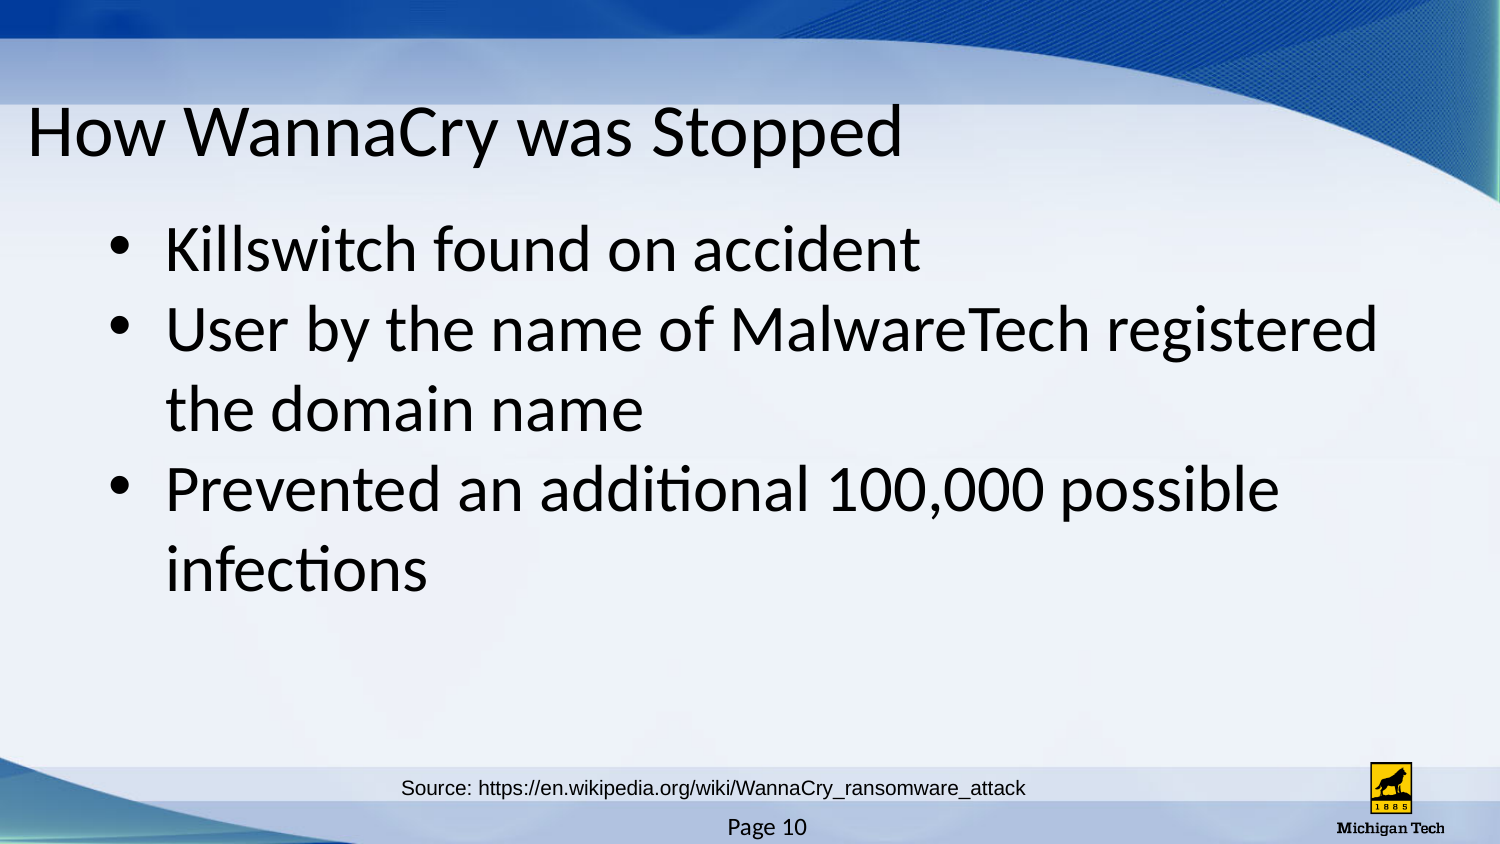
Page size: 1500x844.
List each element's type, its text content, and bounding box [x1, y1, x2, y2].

title How WannaCry was Stopped [12, 56, 1263, 197]
picture [0, 0, 1500, 844]
list Killswitch found on accident User by the name of MalwareTech registered the domain name Prevented an additional 100,000 possible infections [75, 196, 1425, 797]
text_box Source: https://en.wikipedia.org/wiki/WannaCry_ransomware_attack [386, 767, 1435, 808]
